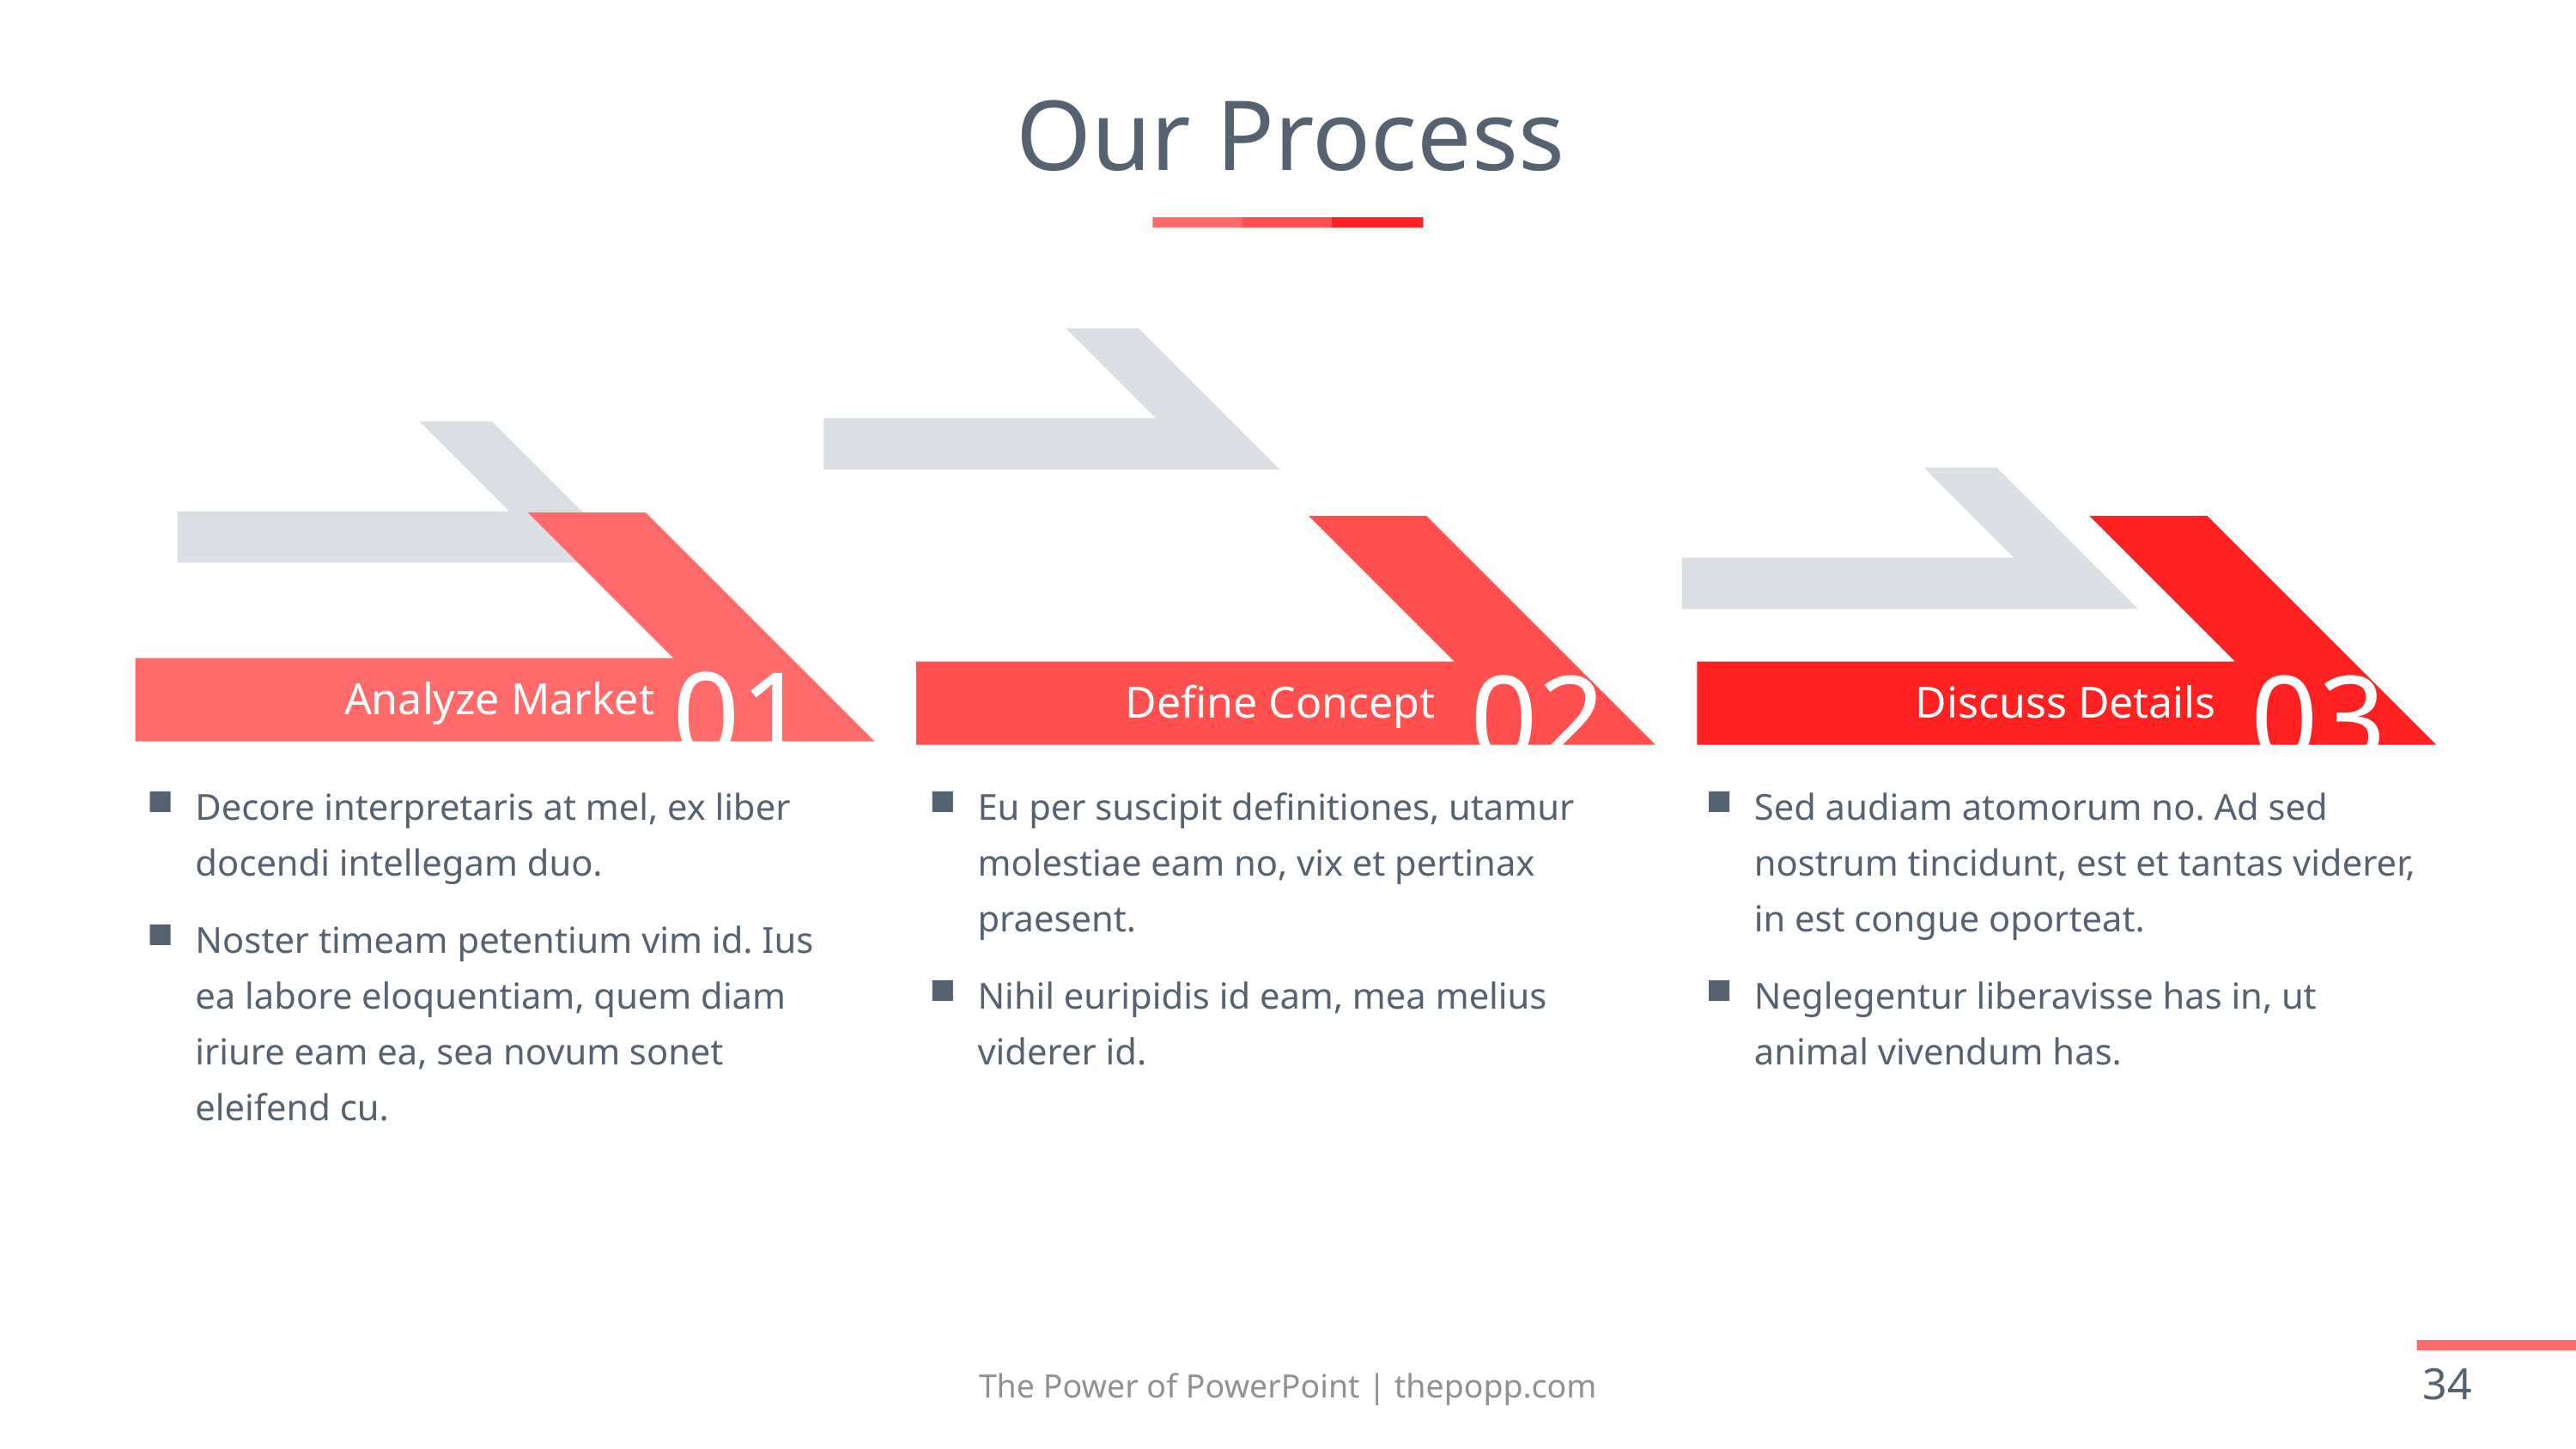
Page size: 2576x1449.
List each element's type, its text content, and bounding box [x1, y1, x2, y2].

list Decore interpretaris at mel, ex liber docendi intellegam duo. Noster timeam petentium vim id. Ius ea labore eloquentiam, quem diam iriure eam ea, sea novum sonet eleifend cu. [134, 765, 874, 1178]
title Our Process [69, 49, 2512, 230]
footer The Power of PowerPoint | thepopp.com [853, 1349, 1723, 1427]
slide_number 34 [2409, 1351, 2576, 1421]
list Eu per suscipit definitiones, utamur molestiae eam no, vix et pertinax praesent. Nihil euripidis id eam, mea melius viderer id. [916, 765, 1656, 1178]
list Discuss Details [1707, 648, 2230, 754]
list Define Concept [926, 648, 1449, 754]
list Analyze Market [145, 645, 668, 750]
list Sed audiam atomorum no. Ad sed nostrum tincidunt, est et tantas viderer, in est congue oporteat. Neglegentur liberavisse has in, ut animal vivendum has. [1692, 765, 2433, 1178]
